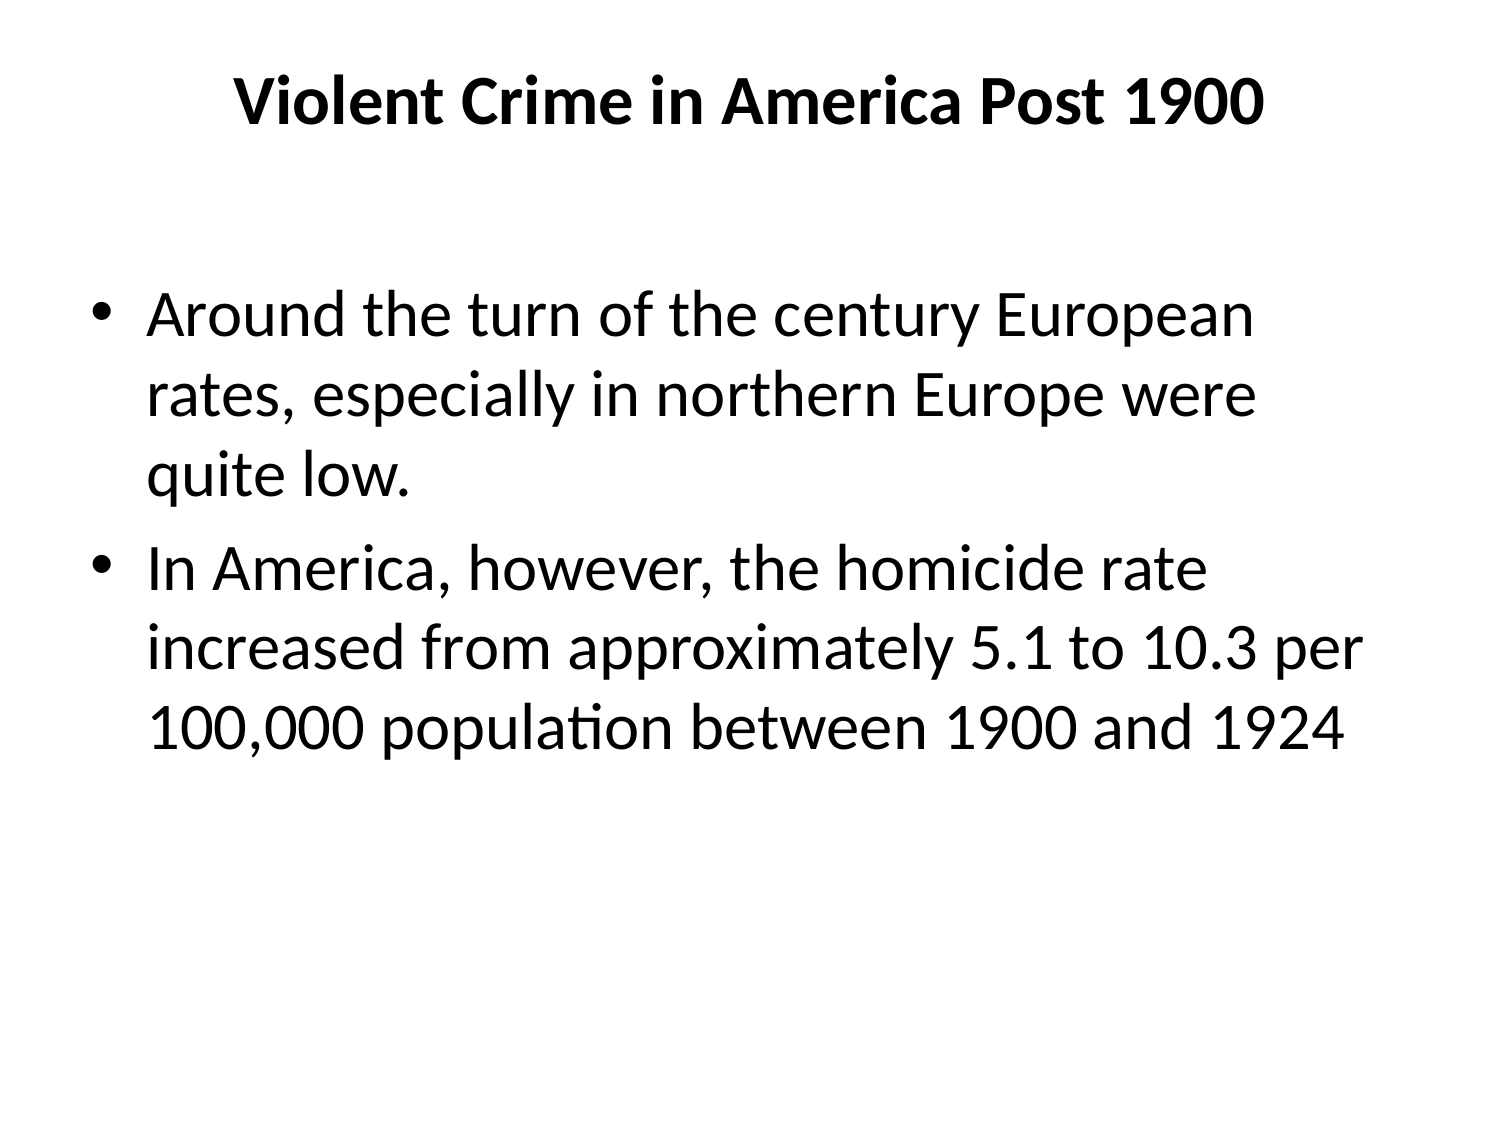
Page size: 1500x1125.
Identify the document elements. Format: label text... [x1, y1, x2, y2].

title Violent Crime in America Post 1900 [75, 45, 1425, 233]
list Around the turn of the century European rates, especially in northern Europe were quite low. In America, however, the homicide rate increased from approximately 5.1 to 10.3 per 100,000 population between 1900 and 1924 [75, 262, 1425, 1005]
